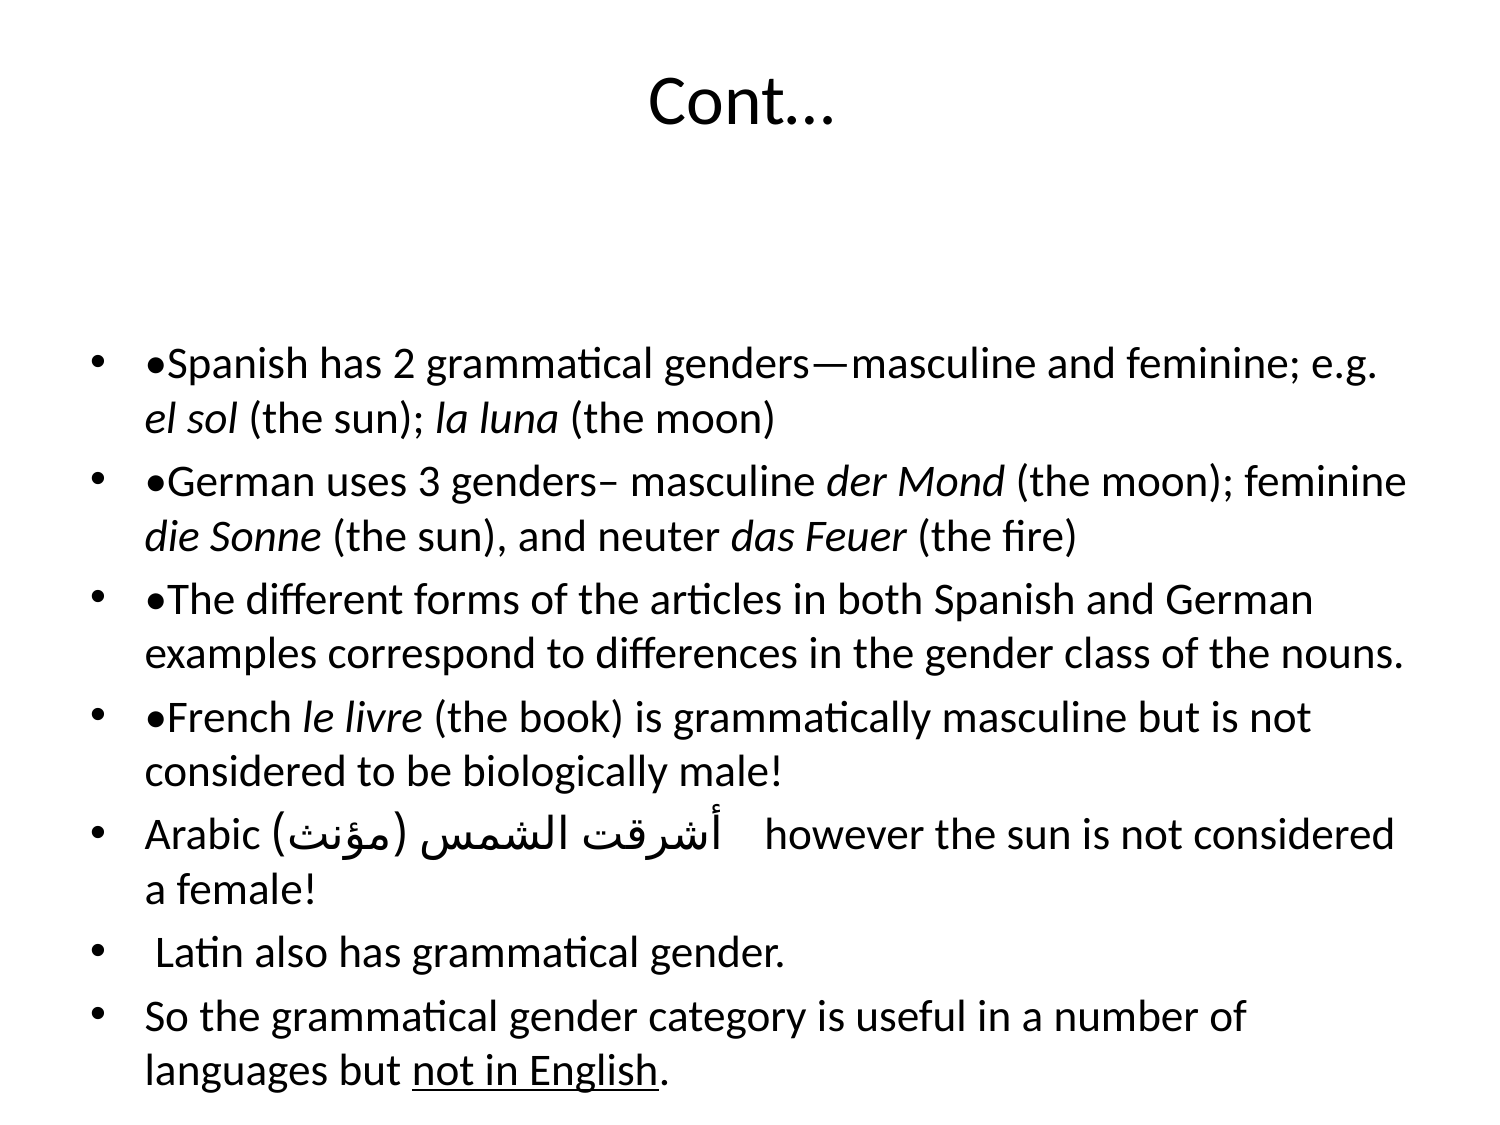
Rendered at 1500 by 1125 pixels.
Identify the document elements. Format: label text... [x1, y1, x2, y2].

title Cont… [75, 45, 1425, 233]
list •Spanish has 2 grammatical genders—masculine and feminine; e.g. el sol (the sun); la luna (the moon) •German uses 3 genders– masculine der Mond (the moon); feminine die Sonne (the sun), and neuter das Feuer (the fire) •The different forms of the articles in both Spanish and German examples correspond to differences in the gender class of the nouns. •French le livre (the book) is grammatically masculine but is not considered to be biologically male! Arabic أشرقت الشمس (مؤنث) however the sun is not considered a female! Latin also has grammatical gender. So the grammatical gender category is useful in a number of languages but not in English. [75, 262, 1425, 1113]
